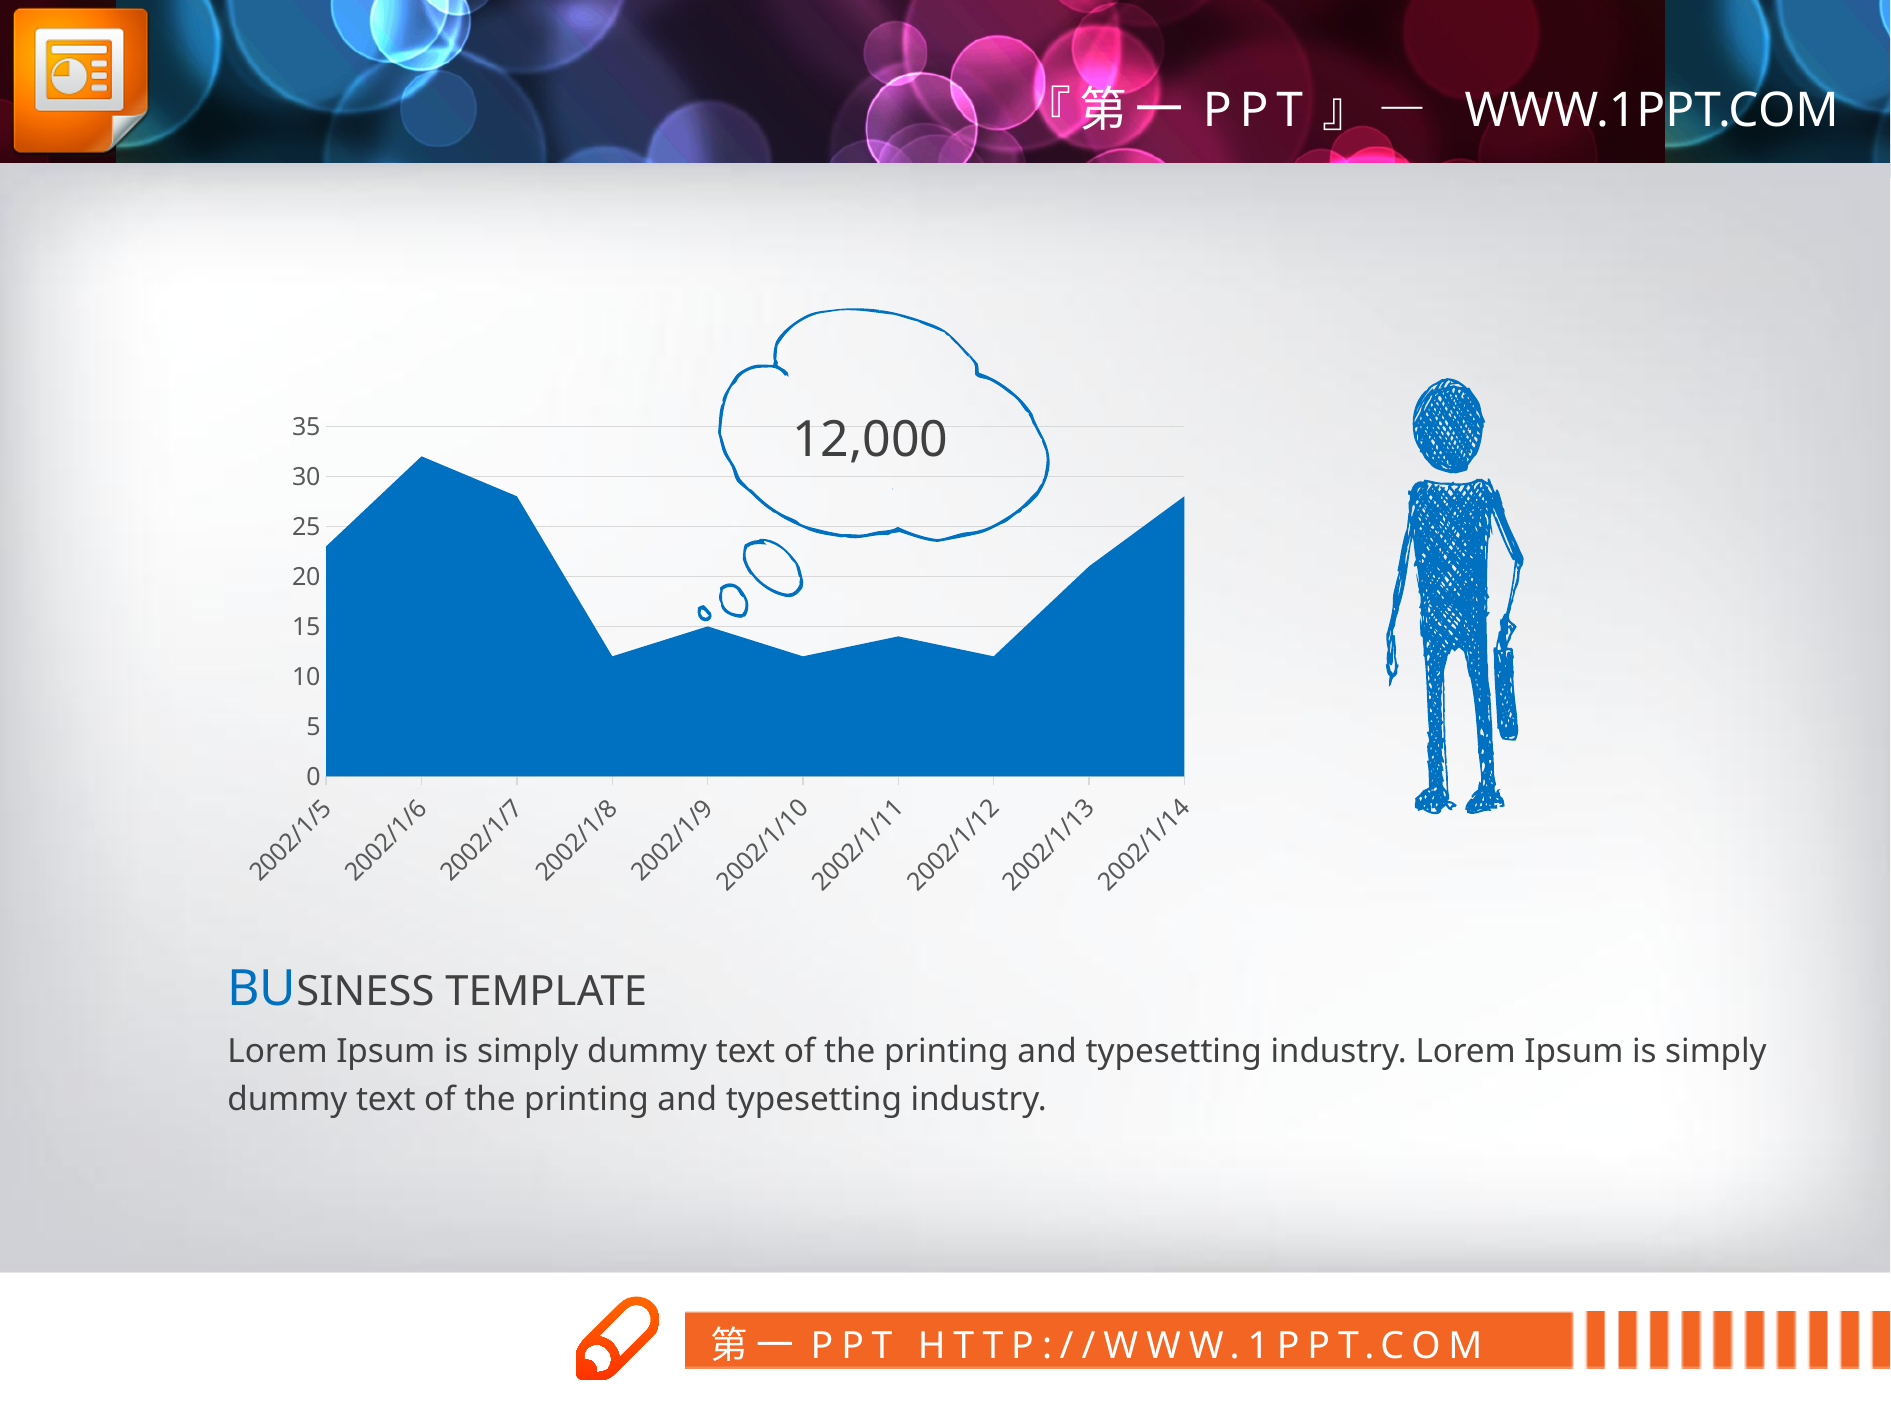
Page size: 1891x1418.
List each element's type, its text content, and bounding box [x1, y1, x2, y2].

chart [220, 398, 1217, 909]
text_box Lorem Ipsum is simply dummy text of the printing and typesetting industry. Lorem Ipsum is simply dummy text of the printing and typesetting industry. [212, 1013, 1820, 1125]
picture [685, 1311, 1891, 1369]
picture [0, 0, 1891, 1275]
text_box BUSINESS TEMPLATE [212, 948, 704, 1013]
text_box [696, 299, 1040, 623]
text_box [1385, 377, 1525, 819]
